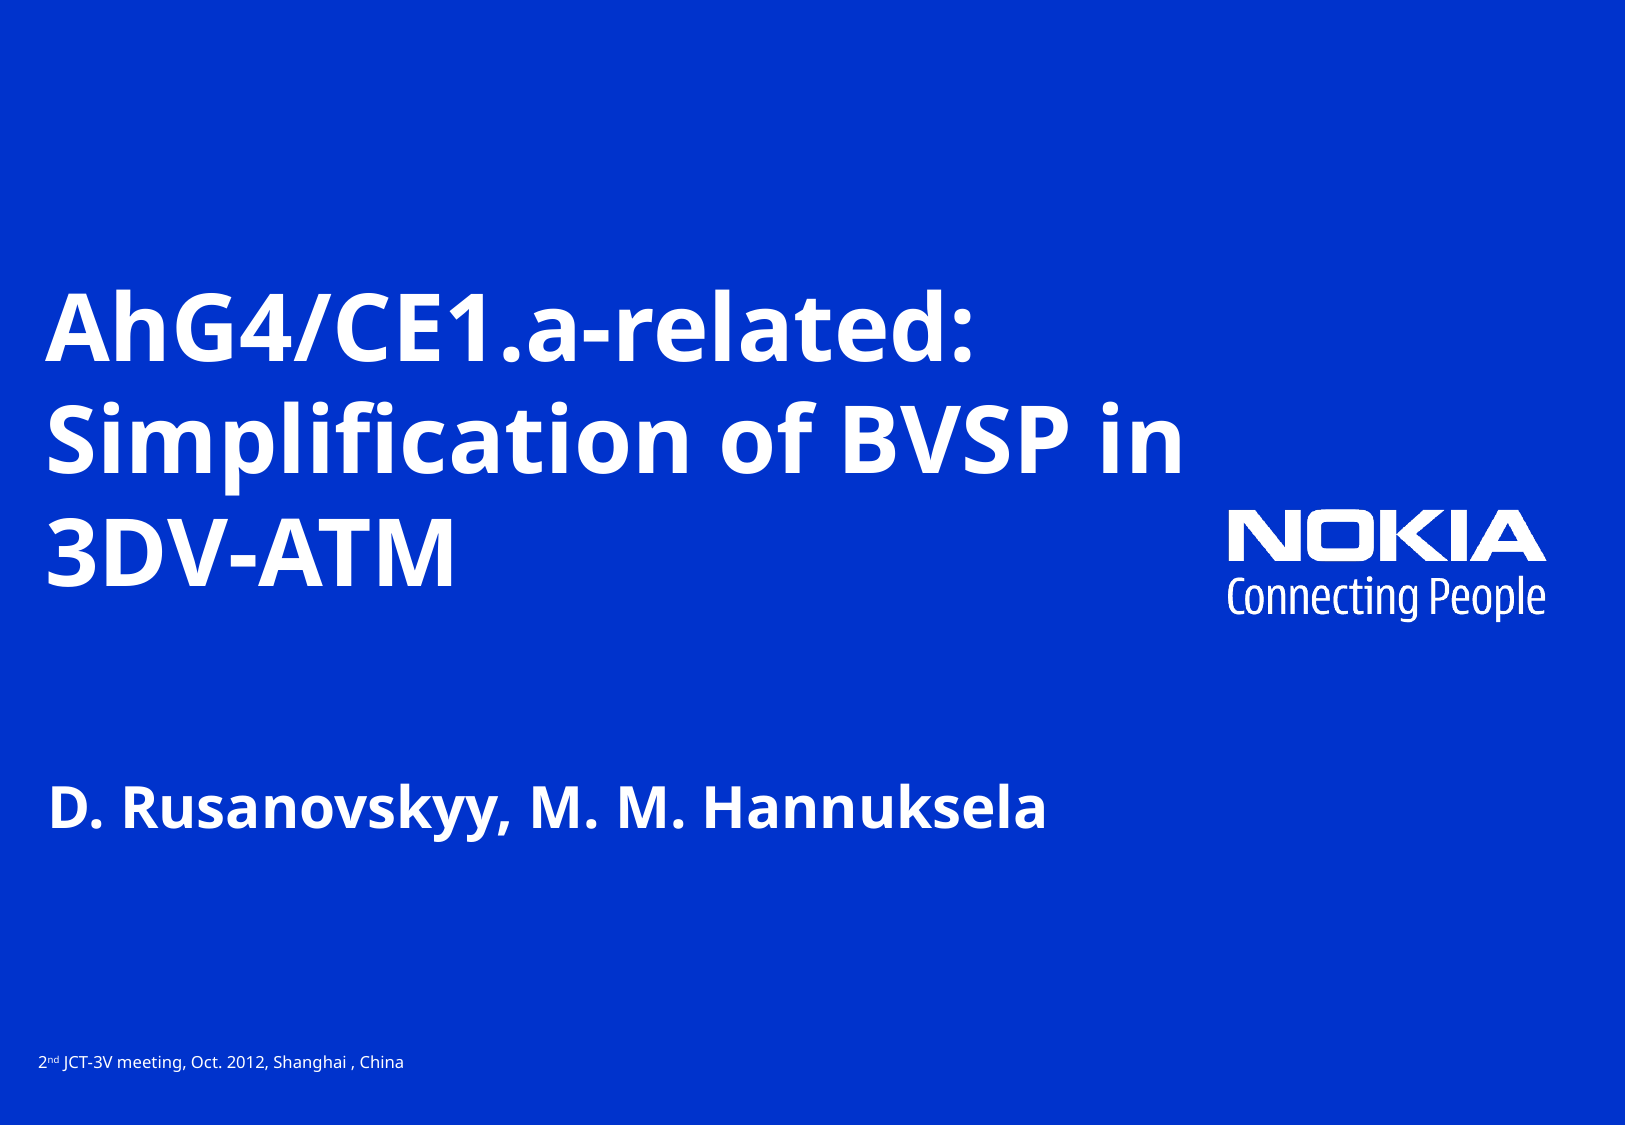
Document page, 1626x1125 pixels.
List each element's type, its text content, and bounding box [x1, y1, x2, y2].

title AhG4/CE1.a-related: Simplification of BVSP in 3DV-ATM [30, 258, 1380, 614]
subtitle D. Rusanovskyy, M. M. Hannuksela [32, 763, 1309, 945]
picture [1152, 433, 1622, 697]
